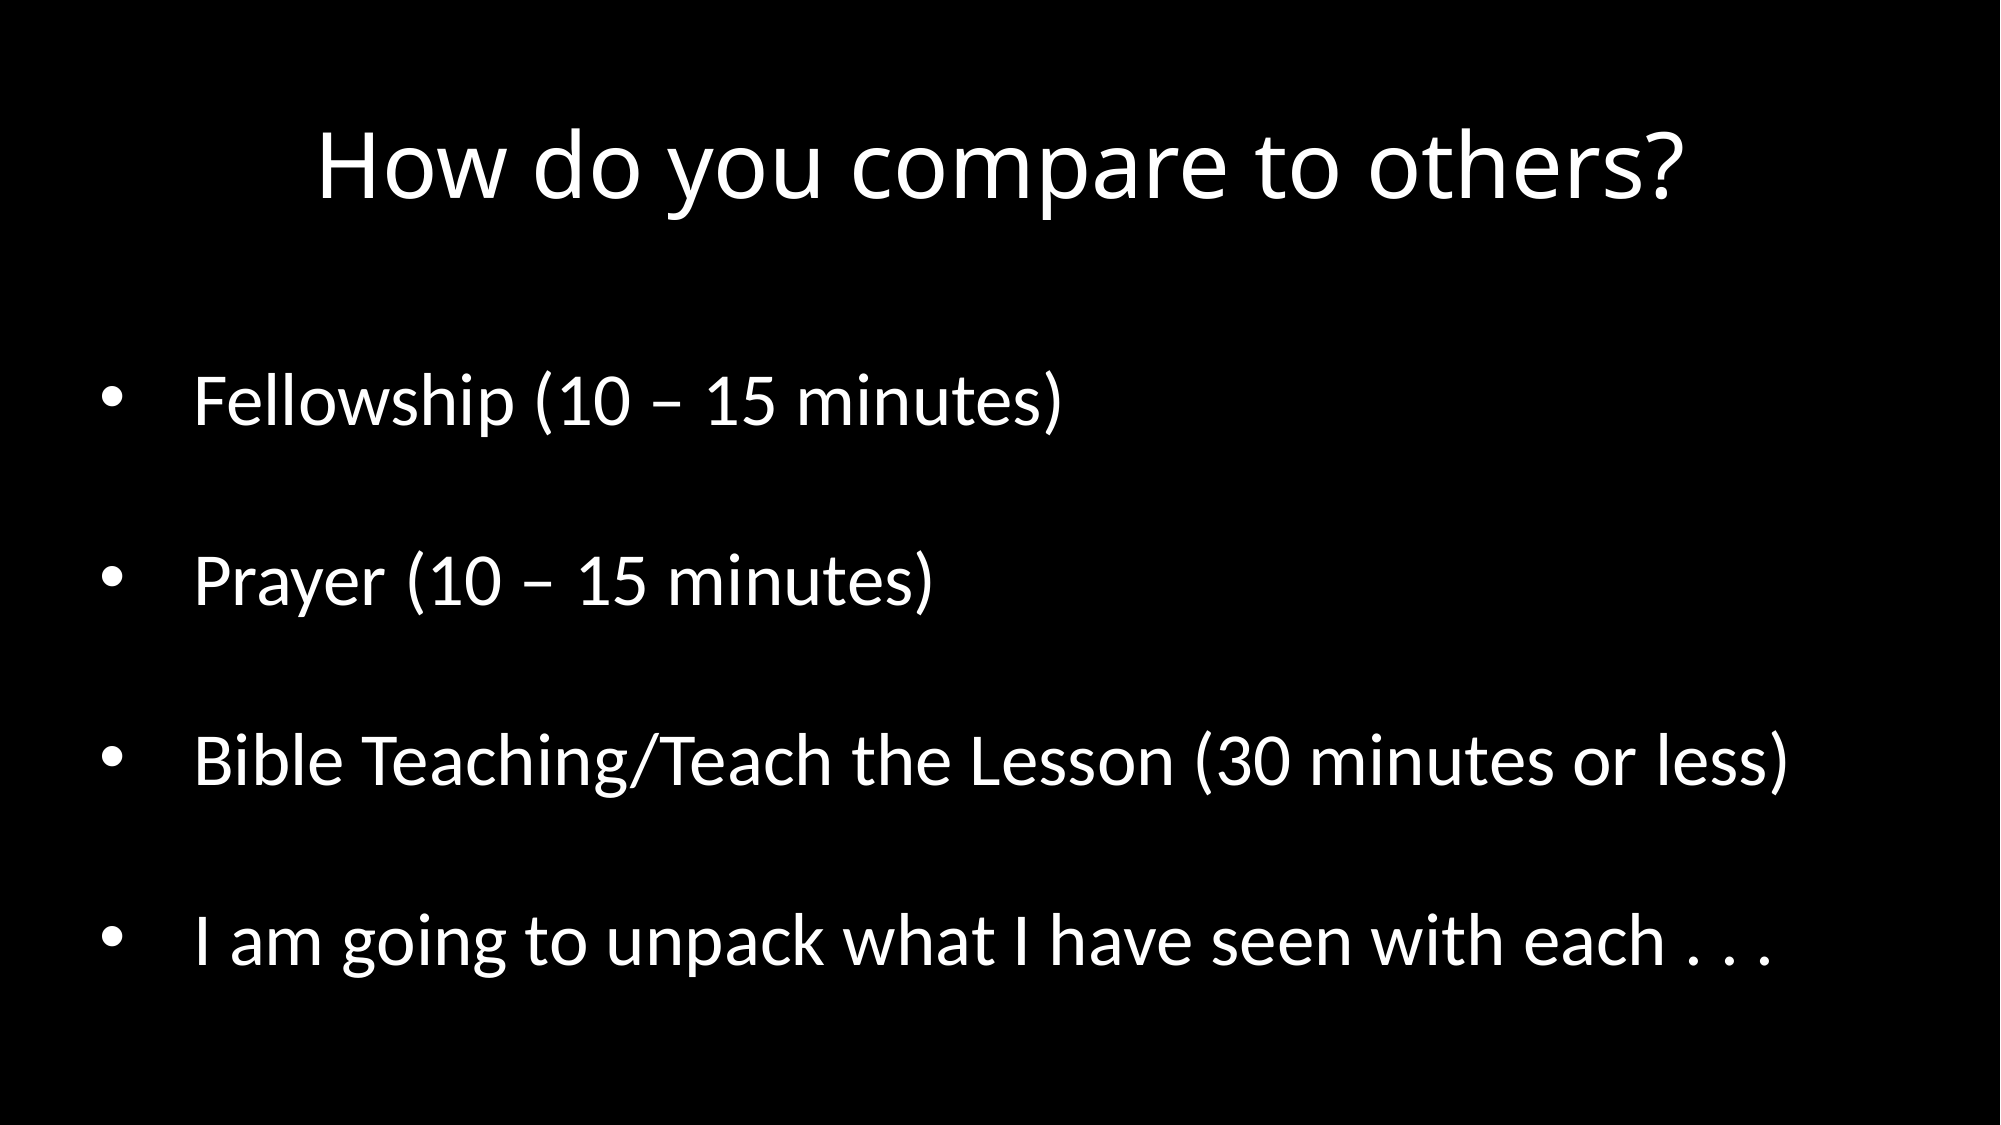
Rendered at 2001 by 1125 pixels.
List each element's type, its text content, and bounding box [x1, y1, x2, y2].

title How do you compare to others? [137, 59, 1863, 253]
text_box Fellowship (10 – 15 minutes) Prayer (10 – 15 minutes) Bible Teaching/Teach the Lesson (30 minutes or less) I am going to unpack what I have seen with each . . . [84, 253, 1952, 1125]
